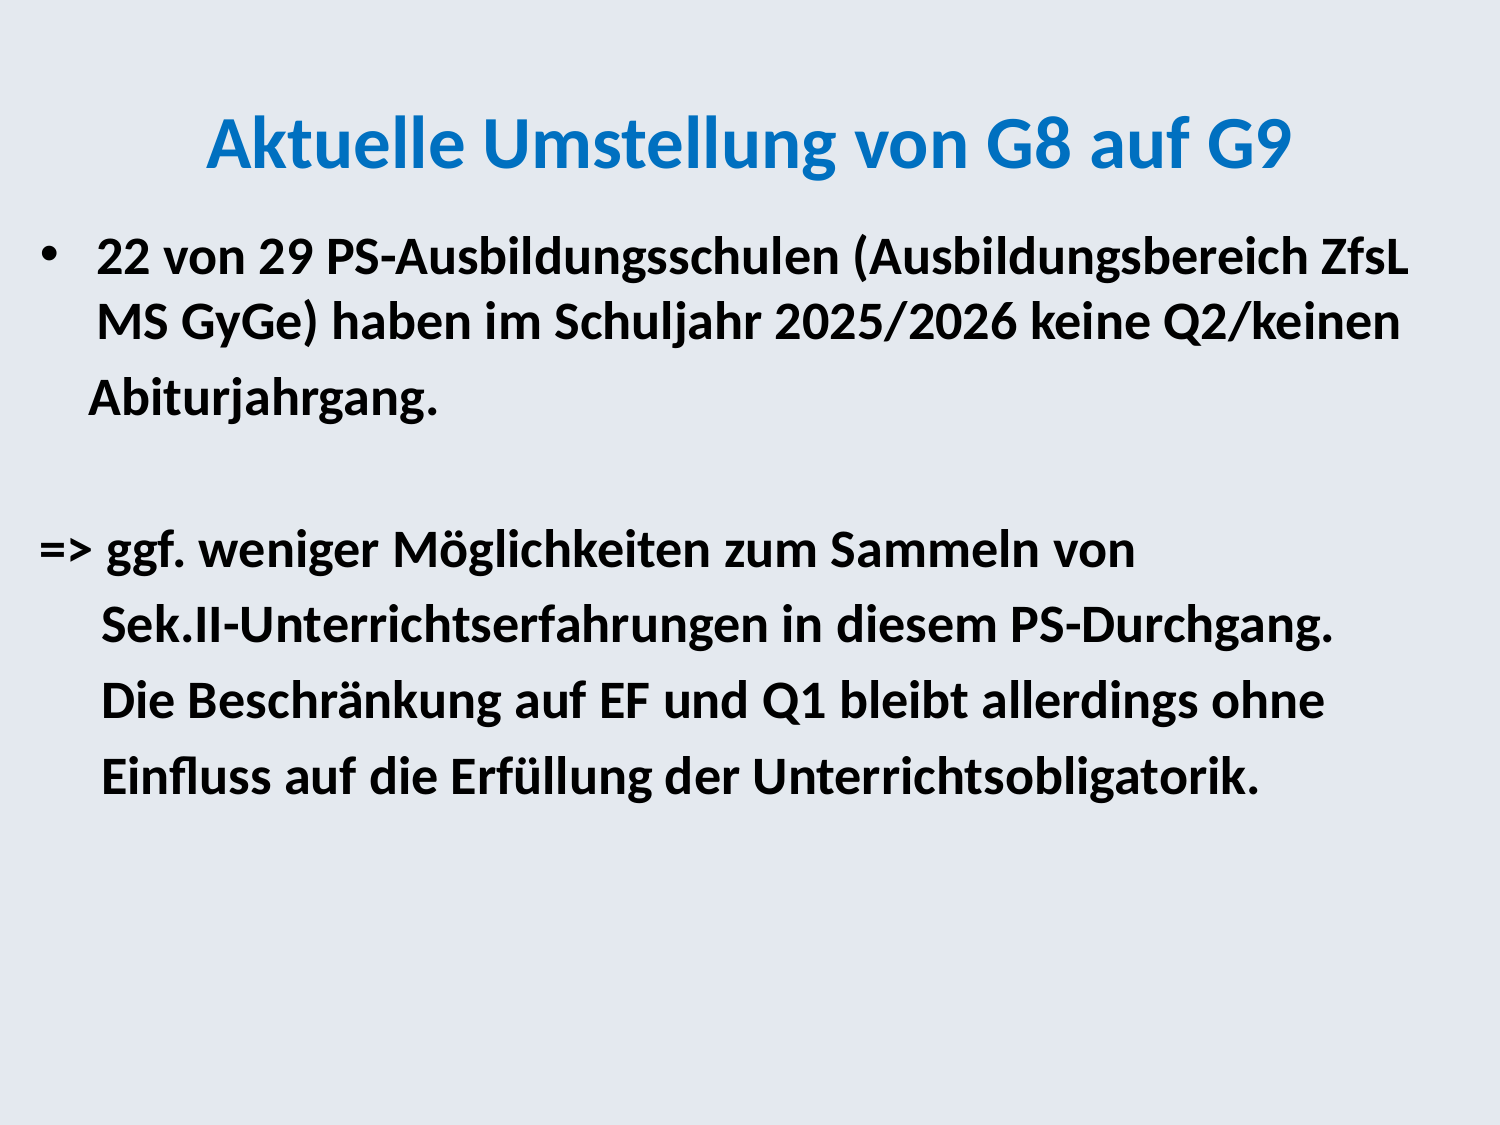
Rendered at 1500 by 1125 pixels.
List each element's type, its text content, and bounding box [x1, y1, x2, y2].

list 22 von 29 PS-Ausbildungsschulen (Ausbildungsbereich ZfsL MS GyGe) haben im Schuljahr 2025/2026 keine Q2/keinen Abiturjahrgang. => ggf. weniger Möglichkeiten zum Sammeln von Sek.II-Unterrichtserfahrungen in diesem PS-Durchgang. Die Beschränkung auf EF und Q1 bleibt allerdings ohne Einfluss auf die Erfüllung der Unterrichtsobligatorik. [24, 212, 1475, 1005]
title Aktuelle Umstellung von G8 auf G9 [75, 45, 1425, 212]
